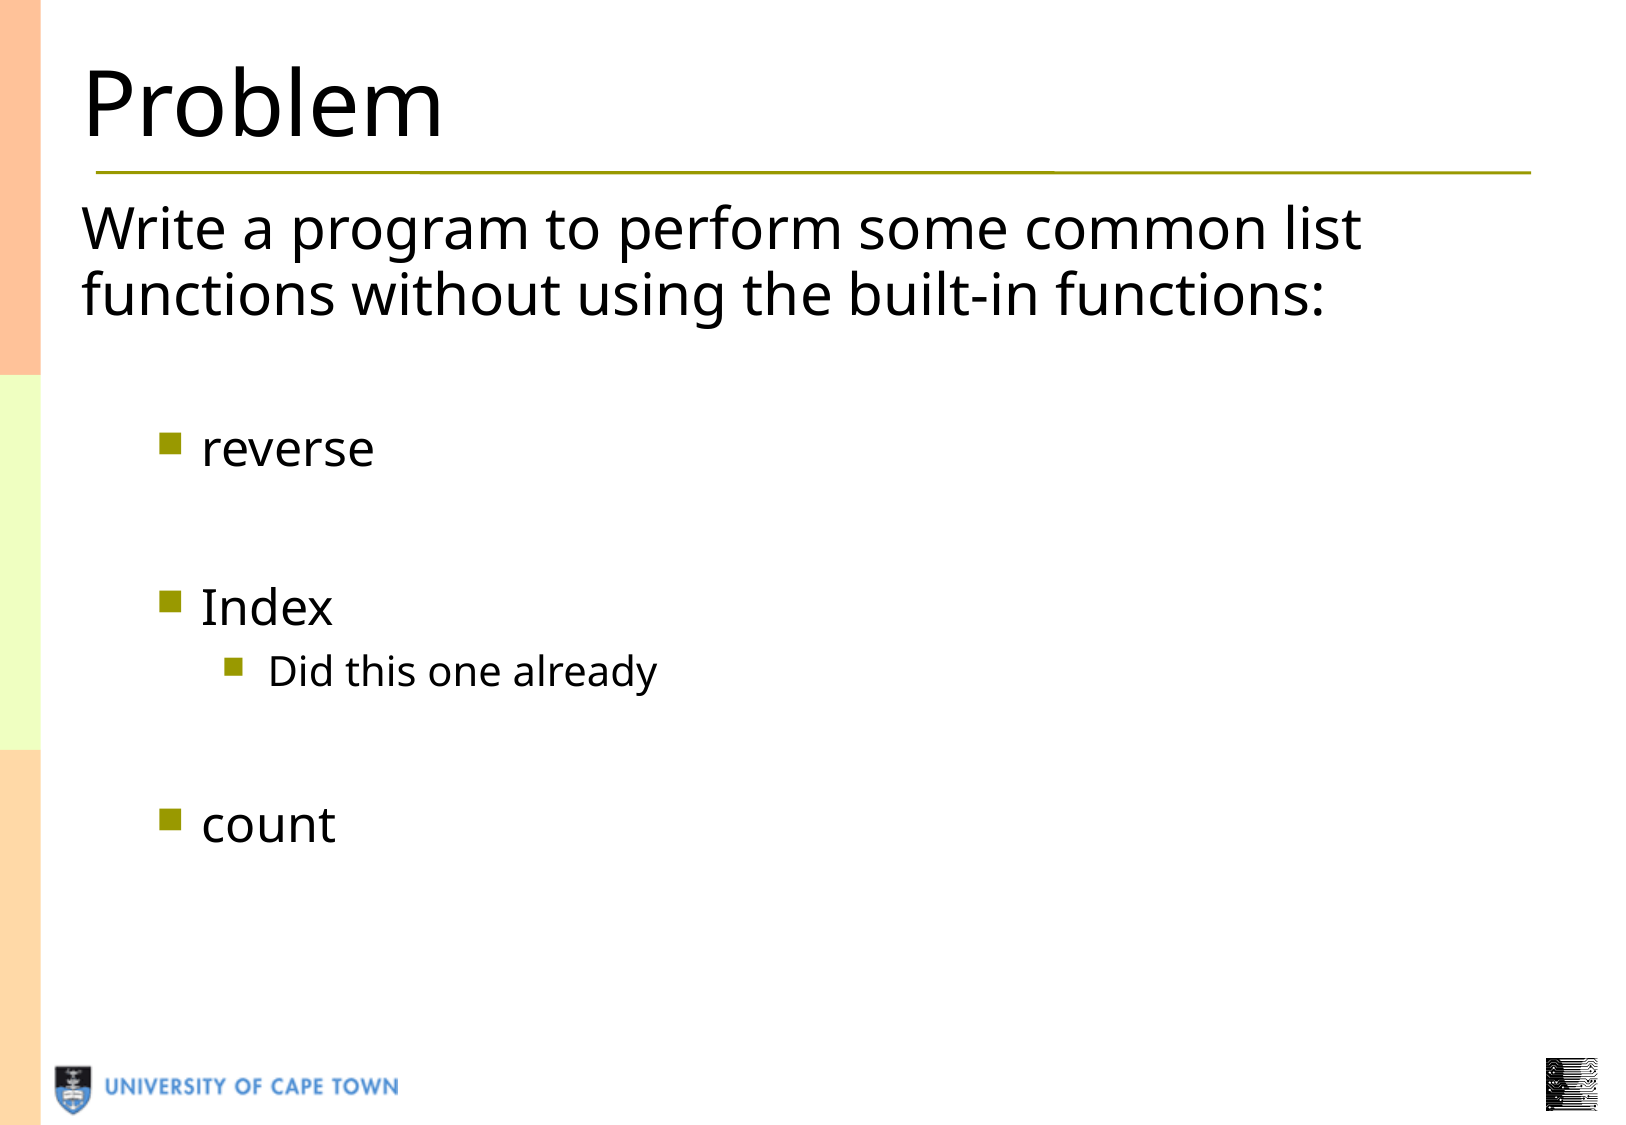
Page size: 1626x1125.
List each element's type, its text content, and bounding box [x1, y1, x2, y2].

picture [1546, 1058, 1598, 1111]
title Problem [81, 36, 1543, 165]
picture [44, 1048, 398, 1125]
list Write a program to perform some common list functions without using the built-in functions: reverse Index Did this one already count [81, 196, 1543, 991]
